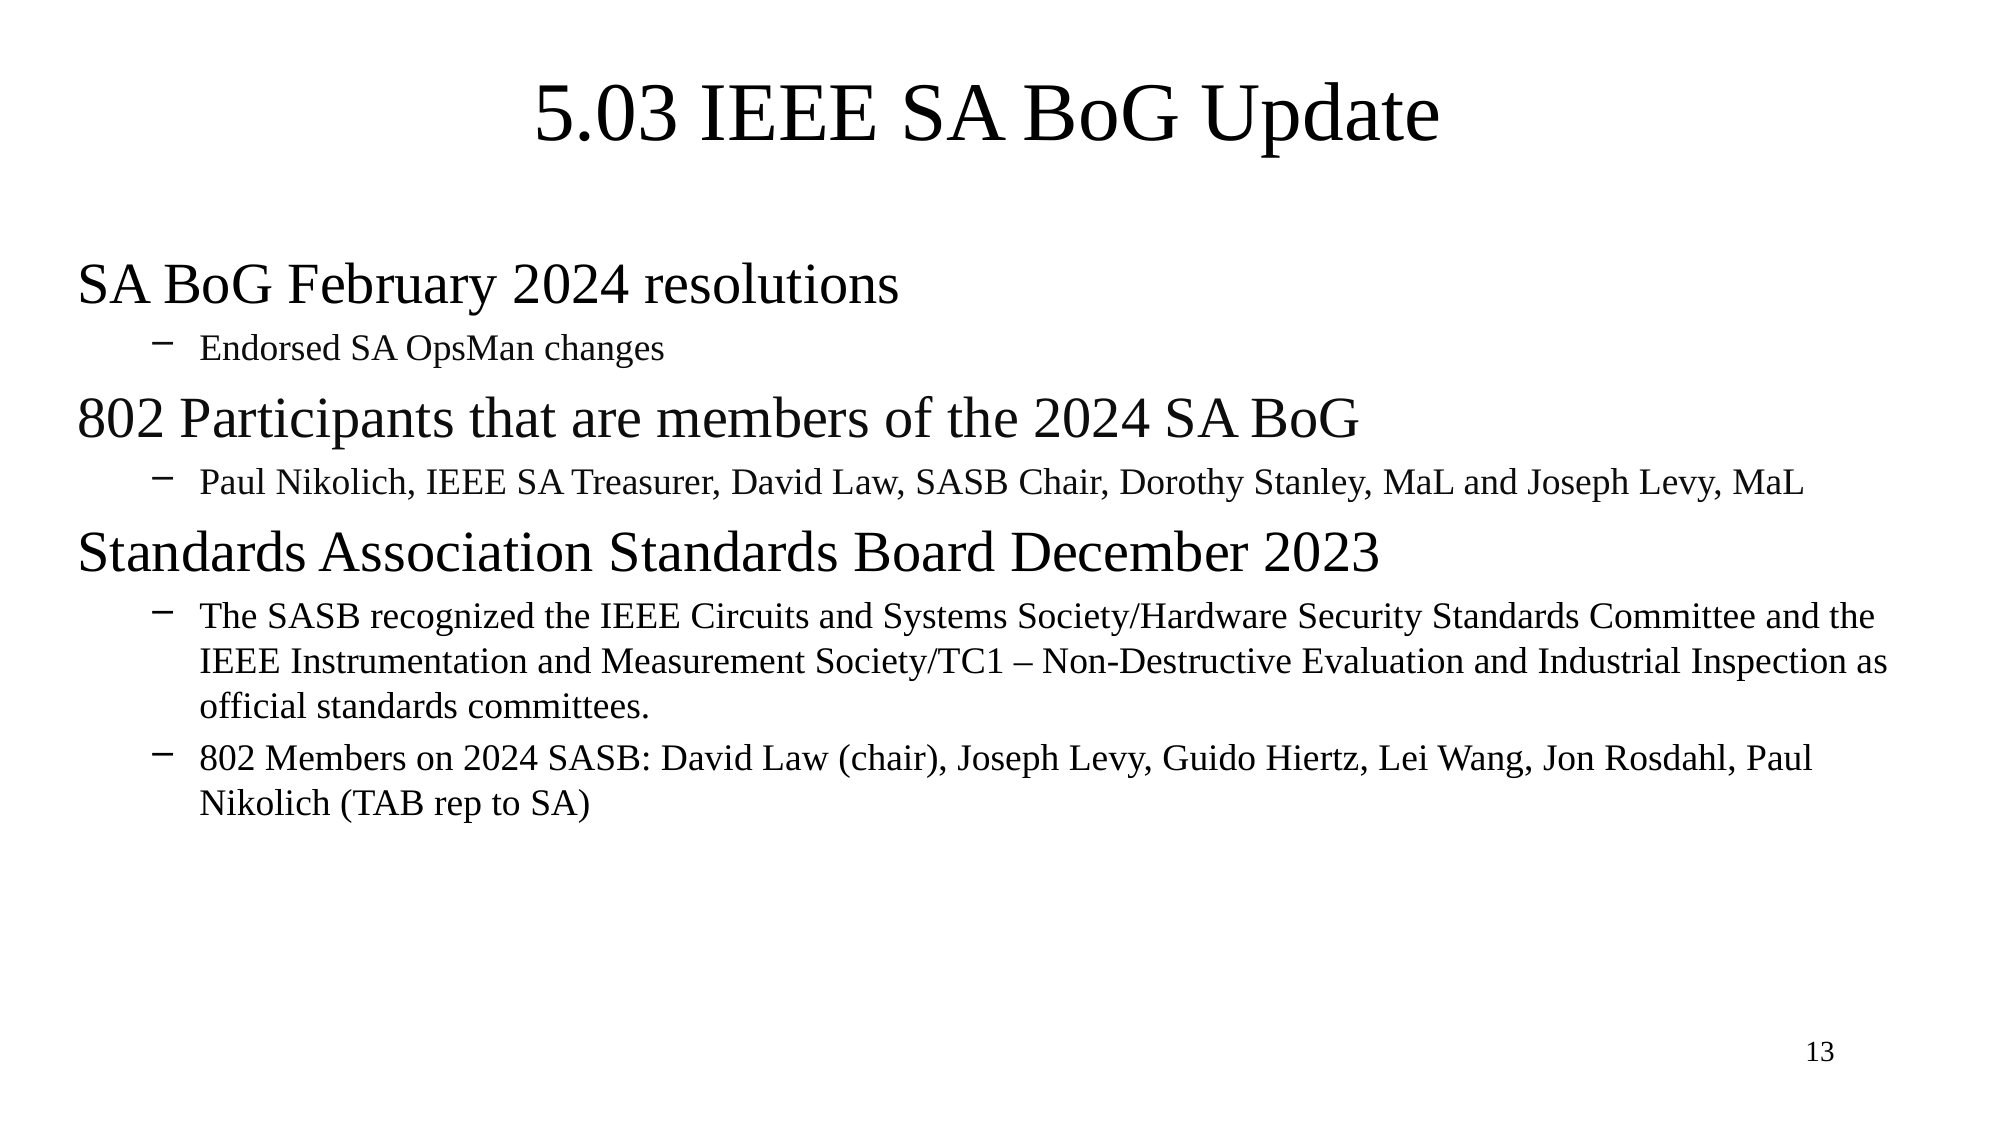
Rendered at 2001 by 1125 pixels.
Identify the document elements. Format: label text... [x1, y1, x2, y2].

slide_number 13 [1433, 1024, 1851, 1101]
list SA BoG February 2024 resolutions Endorsed SA OpsMan changes 802 Participants that are members of the 2024 SA BoG Paul Nikolich, IEEE SA Treasurer, David Law, SASB Chair, Dorothy Stanley, MaL and Joseph Levy, MaL Standards Association Standards Board December 2023 The SASB recognized the IEEE Circuits and Systems Society/Hardware Security Standards Committee and the IEEE Instrumentation and Measurement Society/TC1 – Non-Destructive Evaluation and Industrial Inspection as official standards committees. 802 Members on 2024 SASB: David Law (chair), Joseph Levy, Guido Hiertz, Lei Wang, Jon Rosdahl, Paul Nikolich (TAB rep to SA) [62, 237, 1926, 1076]
title 5.03 IEEE SA BoG Update [349, 49, 1626, 238]
